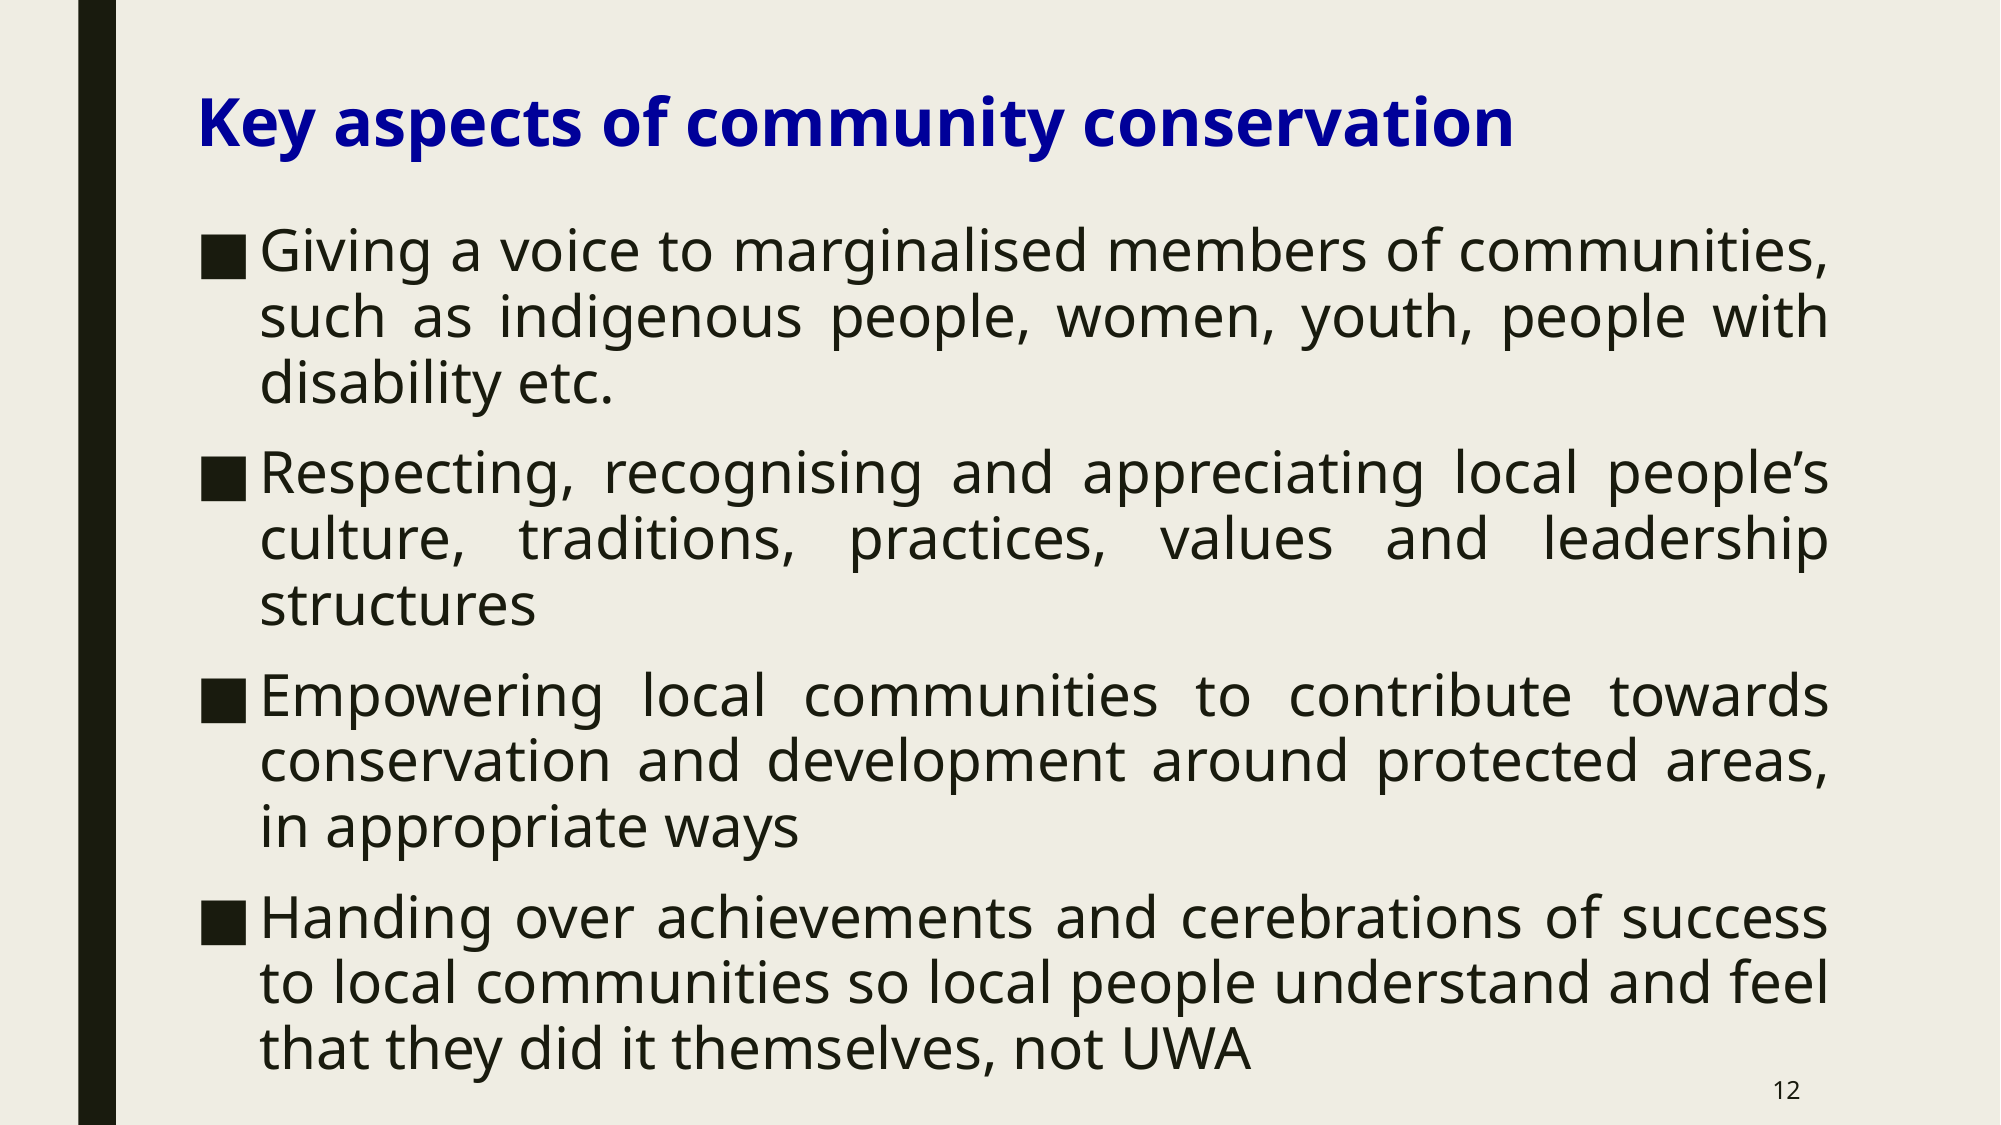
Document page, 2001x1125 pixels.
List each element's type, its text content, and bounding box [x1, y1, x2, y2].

slide_number 12 [1553, 1077, 1816, 1125]
text_box Key aspects of community conservation [181, 82, 1809, 212]
text_box Giving a voice to marginalised members of communities, such as indigenous people, women, youth, people with disability etc. Respecting, recognising and appreciating local people’s culture, traditions, practices, values and leadership structures Empowering local communities to contribute towards conservation and development around protected areas, in appropriate ways Handing over achievements and cerebrations of success to local communities so local people understand and feel that they did it themselves, not UWA [181, 211, 1845, 1077]
